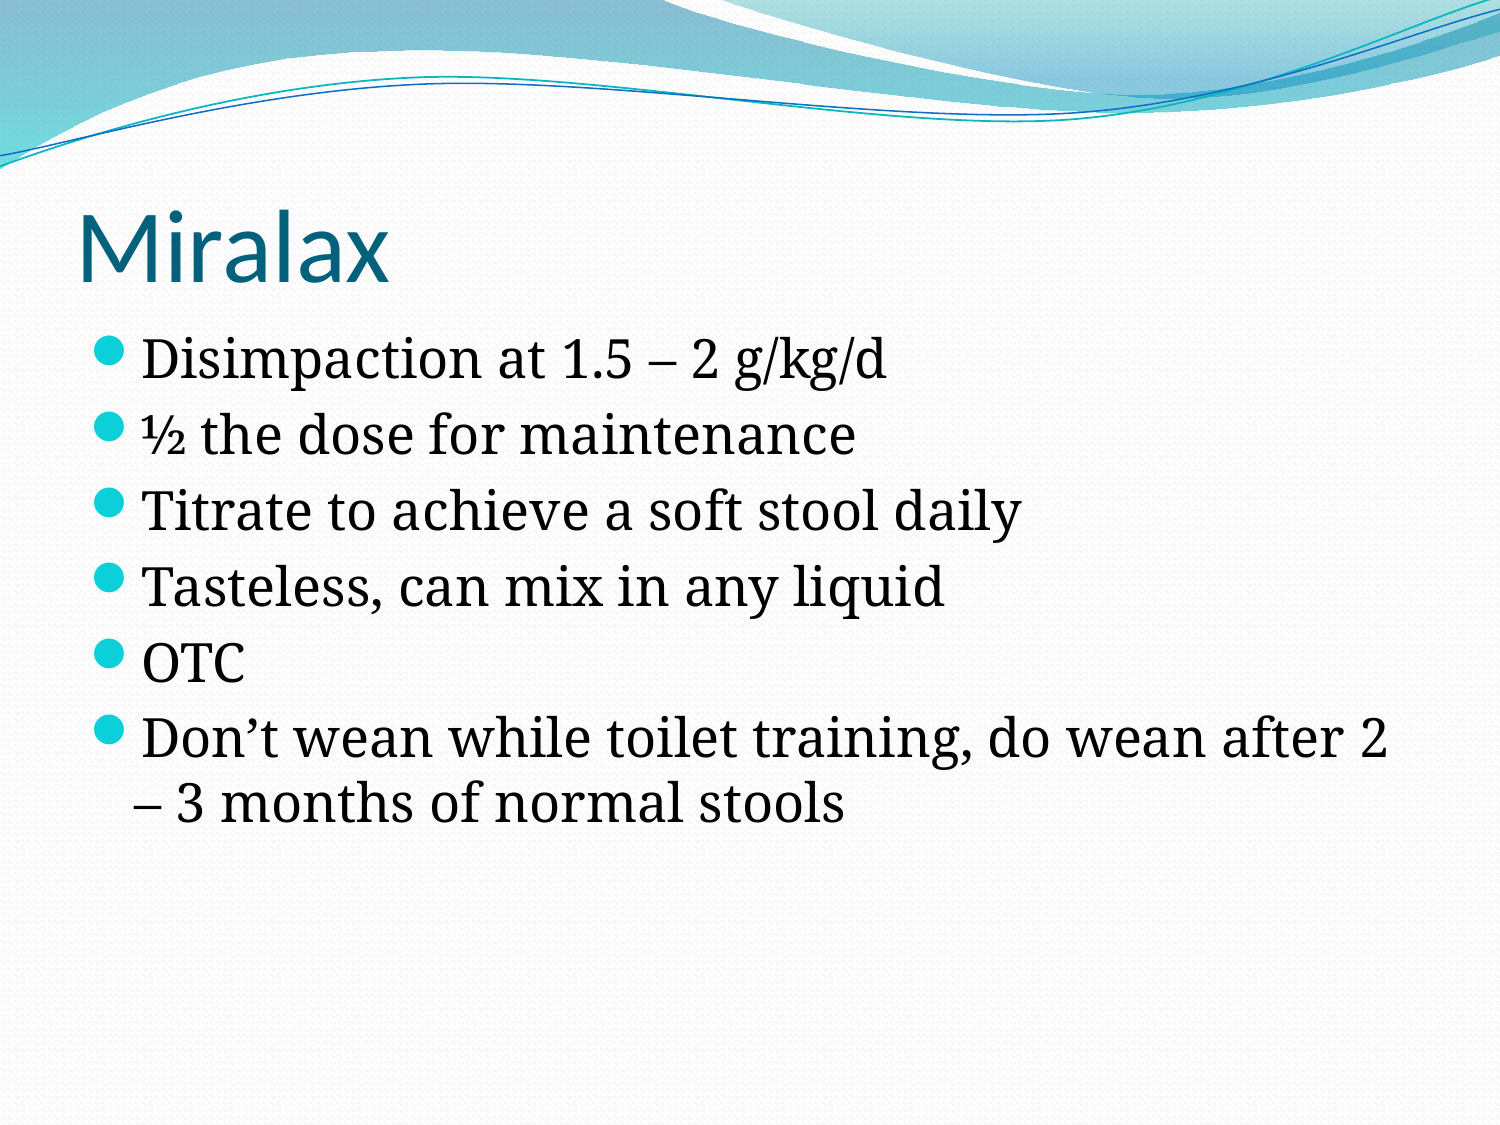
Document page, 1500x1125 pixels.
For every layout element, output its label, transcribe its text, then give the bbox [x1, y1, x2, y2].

list Disimpaction at 1.5 – 2 g/kg/d ½ the dose for maintenance Titrate to achieve a soft stool daily Tasteless, can mix in any liquid OTC Don’t wean while toilet training, do wean after 2 – 3 months of normal stools [75, 317, 1425, 1038]
title Miralax [75, 115, 1425, 303]
